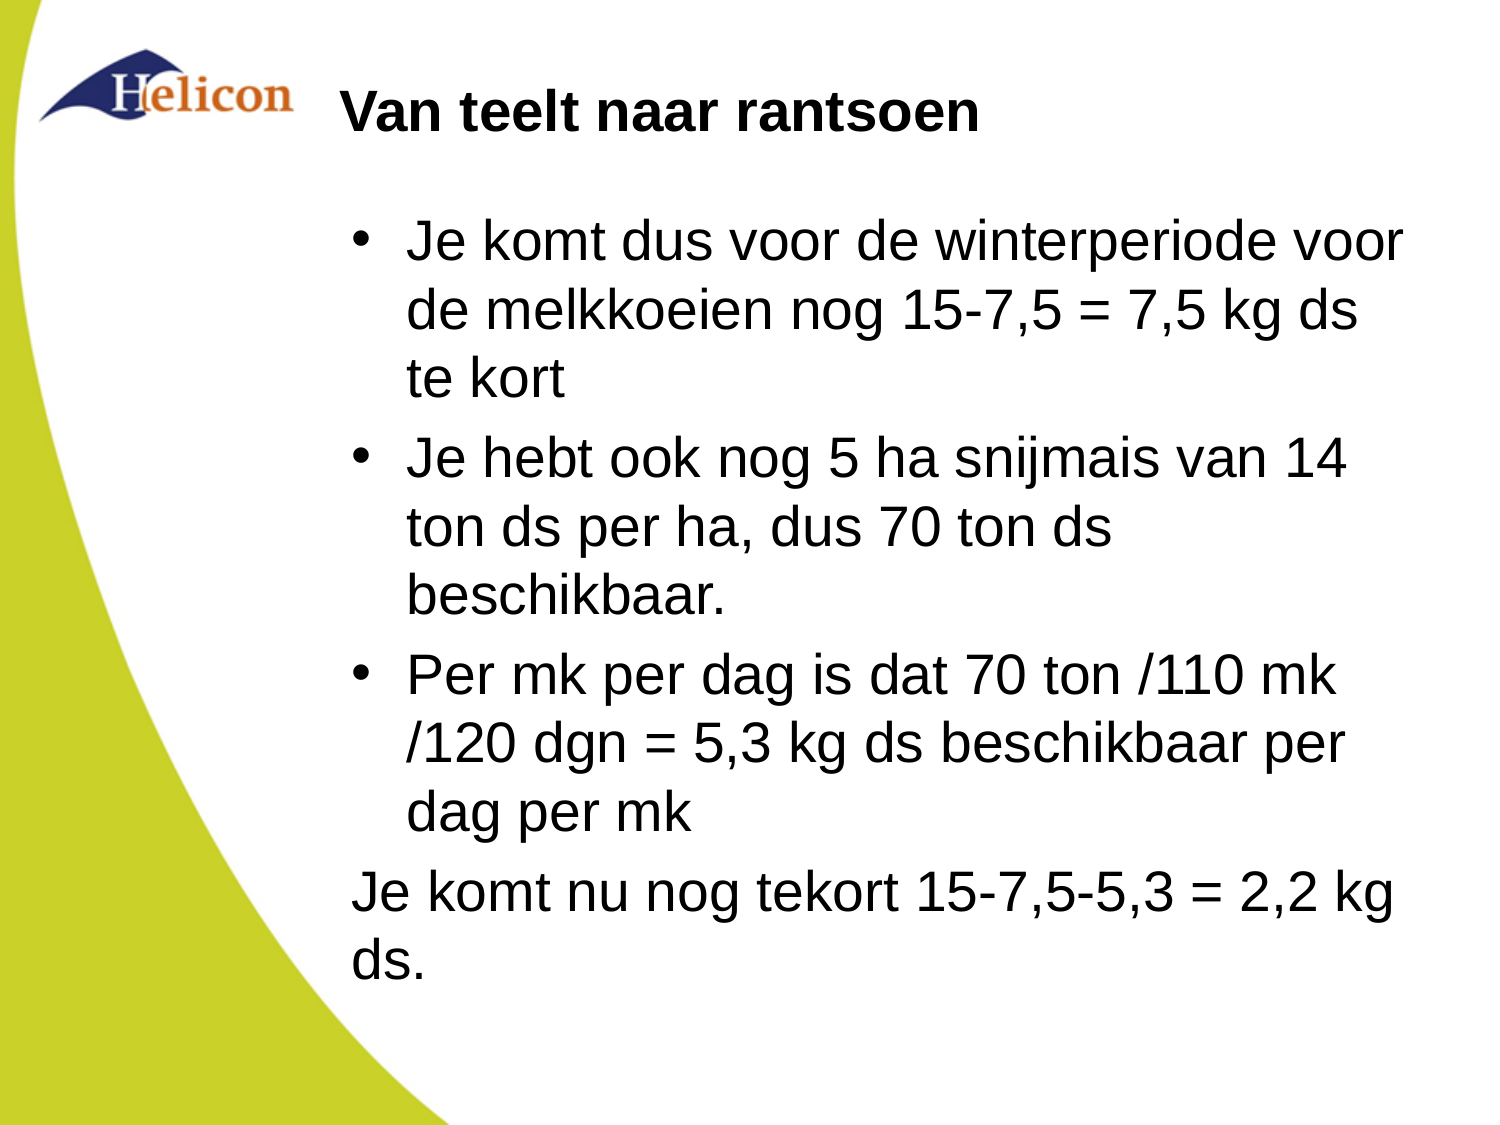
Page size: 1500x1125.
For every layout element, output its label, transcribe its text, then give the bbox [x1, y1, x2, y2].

picture [0, 0, 1500, 1125]
list Je komt dus voor de winterperiode voor de melkkoeien nog 15-7,5 = 7,5 kg ds te kort Je hebt ook nog 5 ha snijmais van 14 ton ds per ha, dus 70 ton ds beschikbaar. Per mk per dag is dat 70 ton /110 mk /120 dgn = 5,3 kg ds beschikbaar per dag per mk Je komt nu nog tekort 15-7,5-5,3 = 2,2 kg ds. [336, 196, 1425, 1005]
title Van teelt naar rantsoen [324, 54, 1415, 161]
